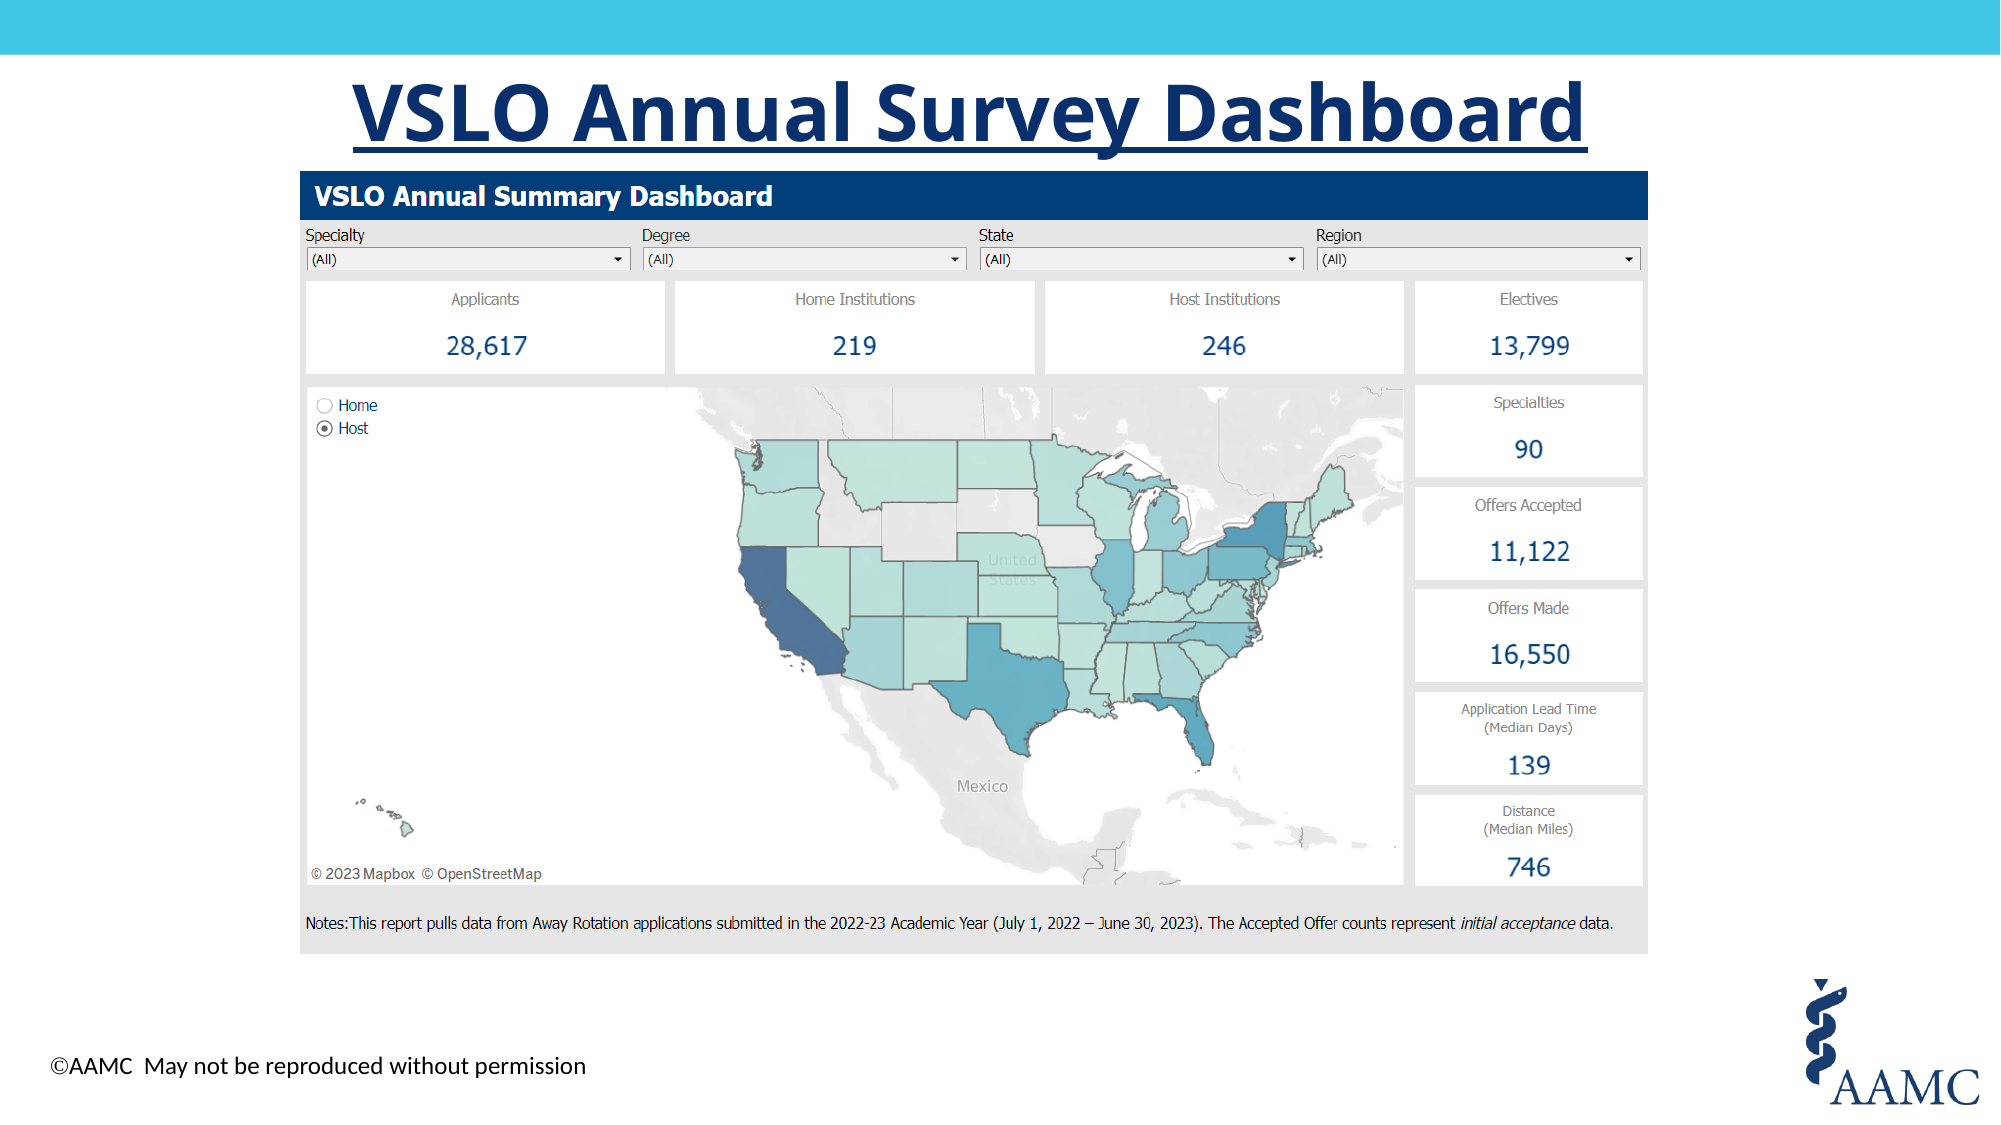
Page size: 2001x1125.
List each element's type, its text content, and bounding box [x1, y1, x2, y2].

picture [0, 0, 2001, 1125]
title VSLO Annual Survey Dashboard [282, 64, 1659, 166]
text_box ©AAMC May not be reproduced without permission [35, 1042, 933, 1125]
